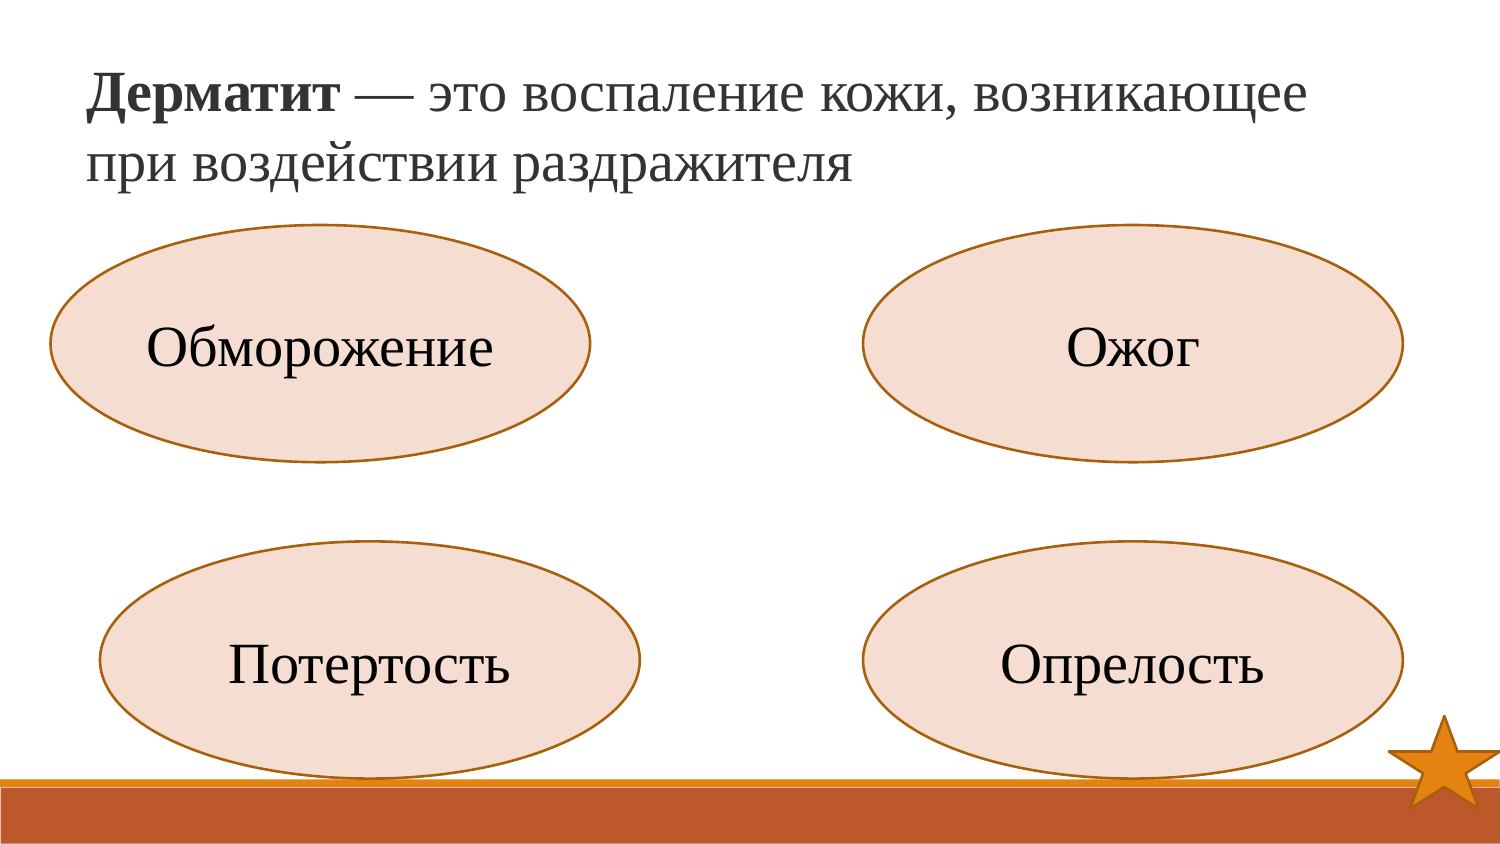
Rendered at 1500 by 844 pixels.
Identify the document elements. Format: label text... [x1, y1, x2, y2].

text_box Обморожение [49, 223, 592, 464]
text_box [1387, 714, 1500, 810]
text_box Ожог [861, 223, 1405, 464]
text_box Дерматит — это воспаление кожи, возникающее при воздействии раздражителя [71, 45, 1422, 201]
text_box Потертость [98, 540, 642, 780]
text_box Опрелость [861, 540, 1405, 780]
